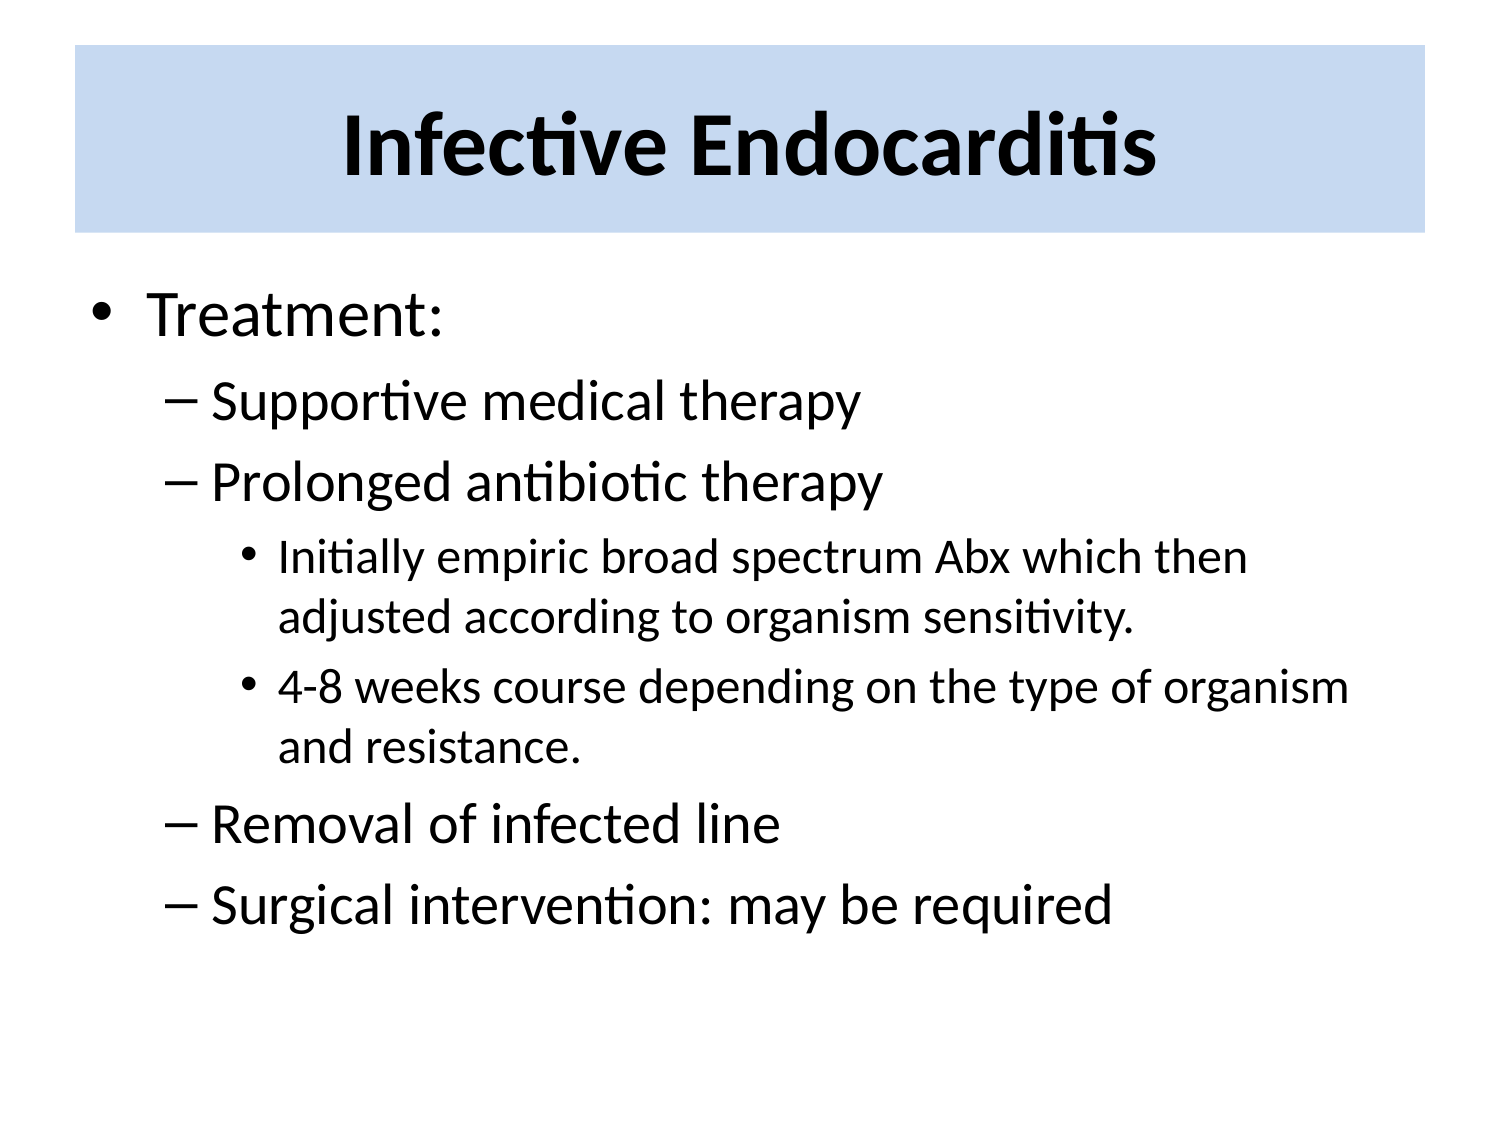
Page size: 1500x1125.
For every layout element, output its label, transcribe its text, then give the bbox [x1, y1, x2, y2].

list Treatment: Supportive medical therapy Prolonged antibiotic therapy Initially empiric broad spectrum Abx which then adjusted according to organism sensitivity. 4-8 weeks course depending on the type of organism and resistance. Removal of infected line Surgical intervention: may be required [75, 262, 1425, 1005]
title Infective Endocarditis [75, 45, 1425, 233]
